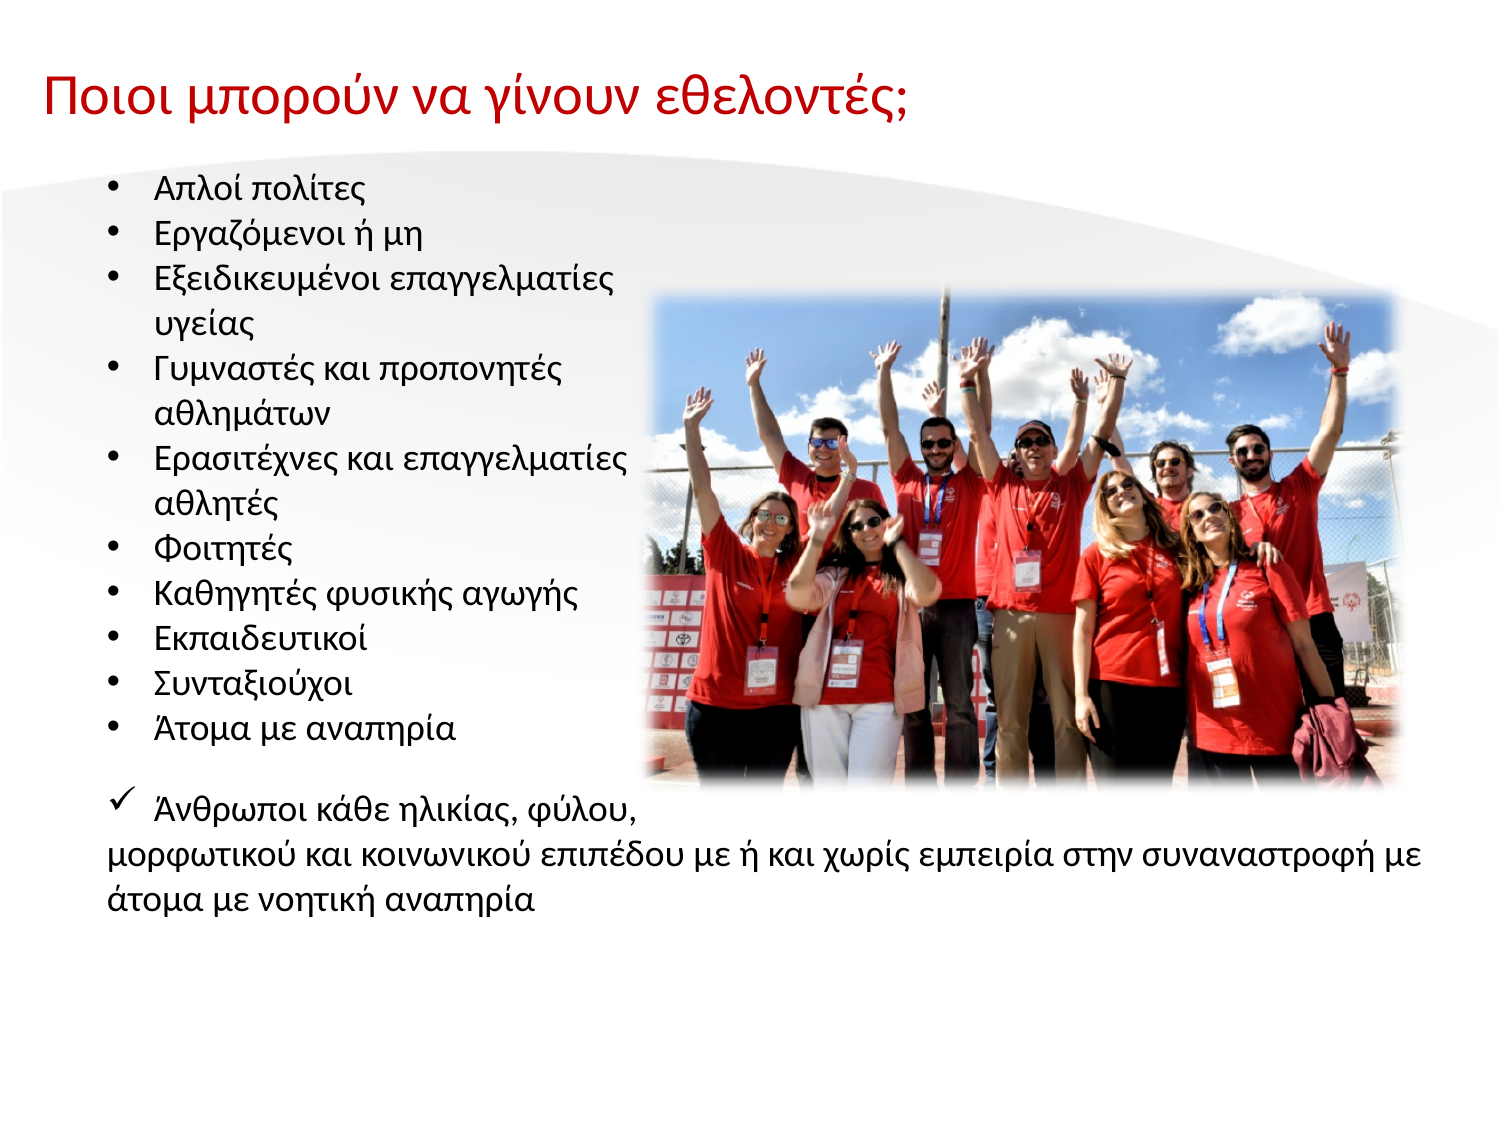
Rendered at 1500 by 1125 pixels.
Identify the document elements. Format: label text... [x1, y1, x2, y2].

text_box Ποιοι μπορούν να γίνουν εθελοντές; [29, 48, 1379, 149]
picture [0, 151, 1500, 1085]
